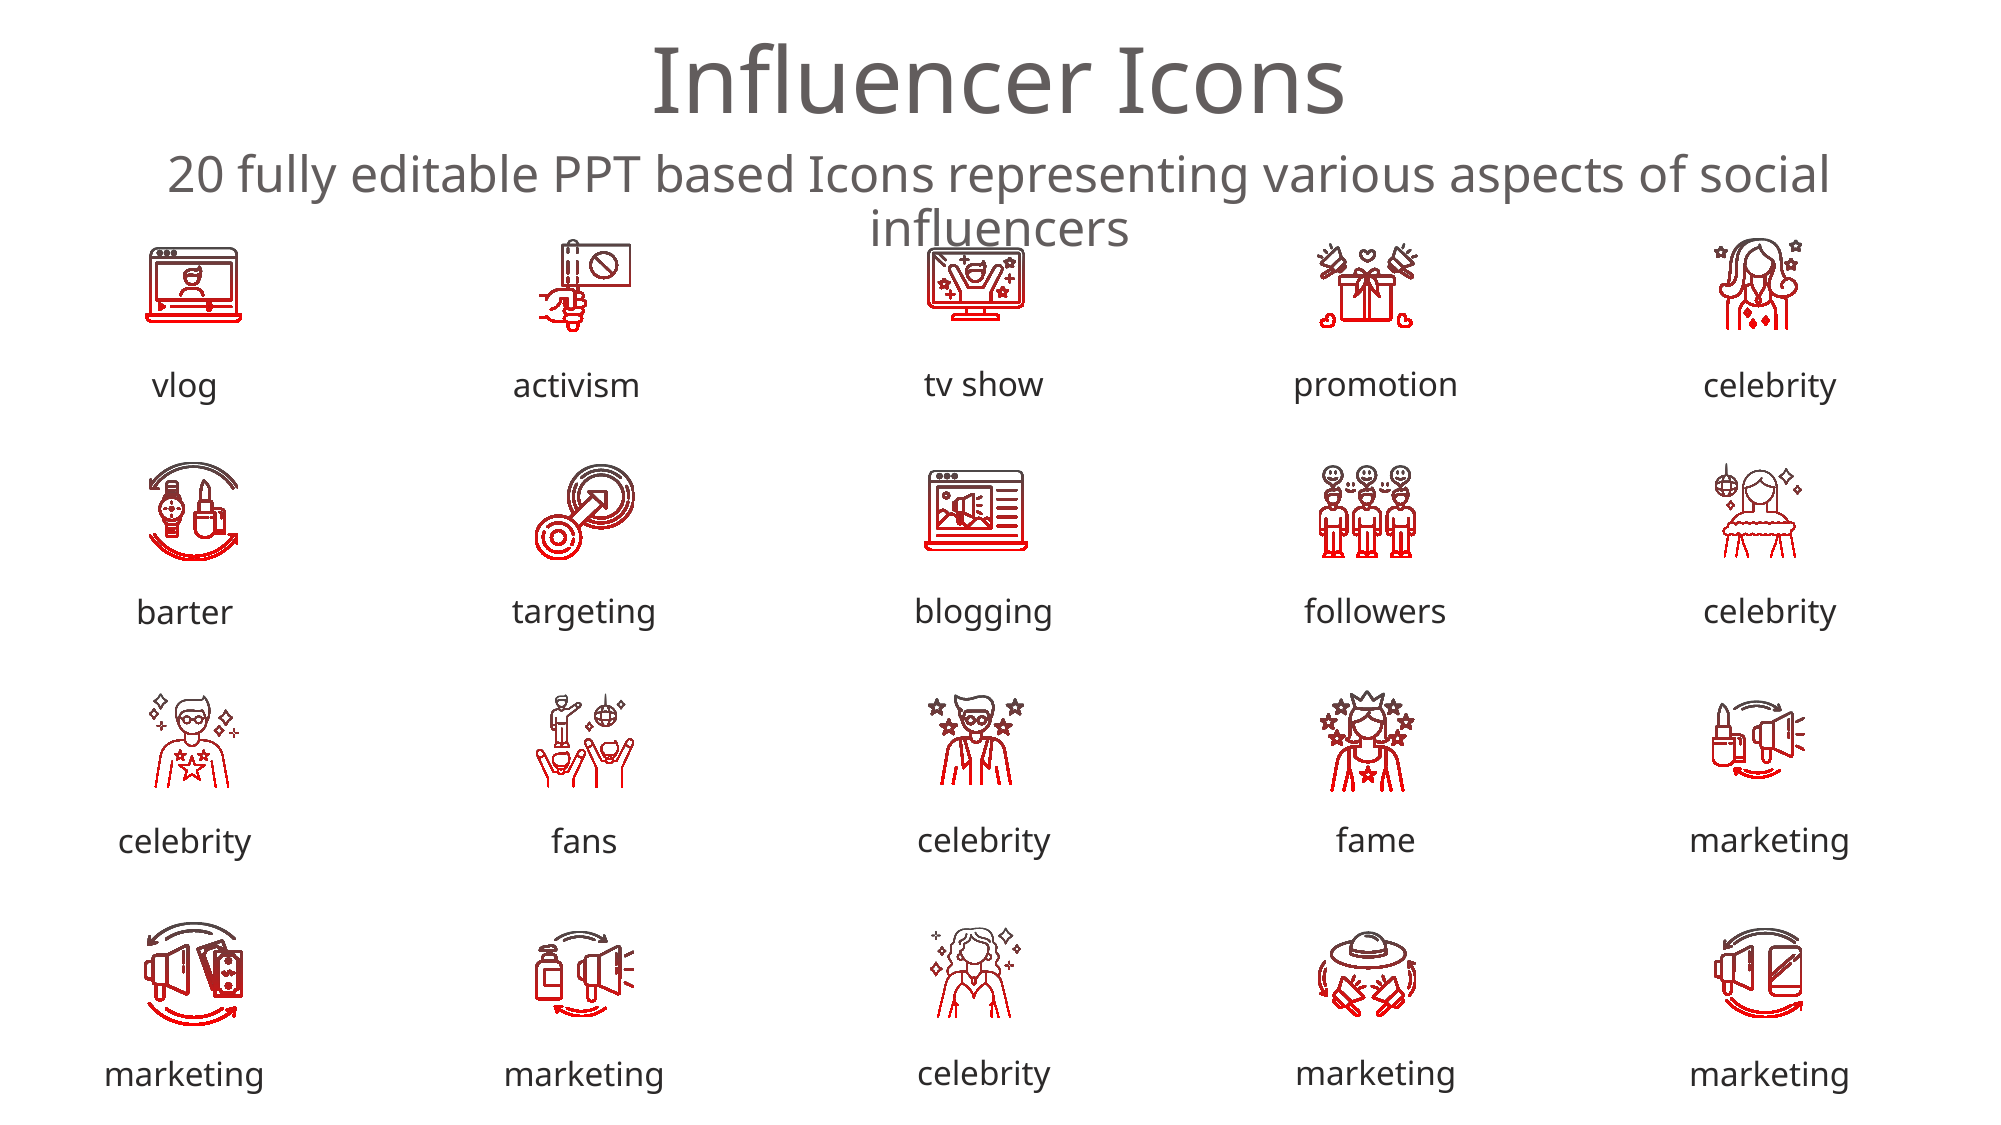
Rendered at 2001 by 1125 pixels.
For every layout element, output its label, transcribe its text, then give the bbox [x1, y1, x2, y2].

title Influencer Icons [51, 26, 1949, 141]
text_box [50, 238, 1919, 1108]
subtitle 20 fully editable PPT based Icons representing various aspects of social influencers [51, 141, 1949, 216]
